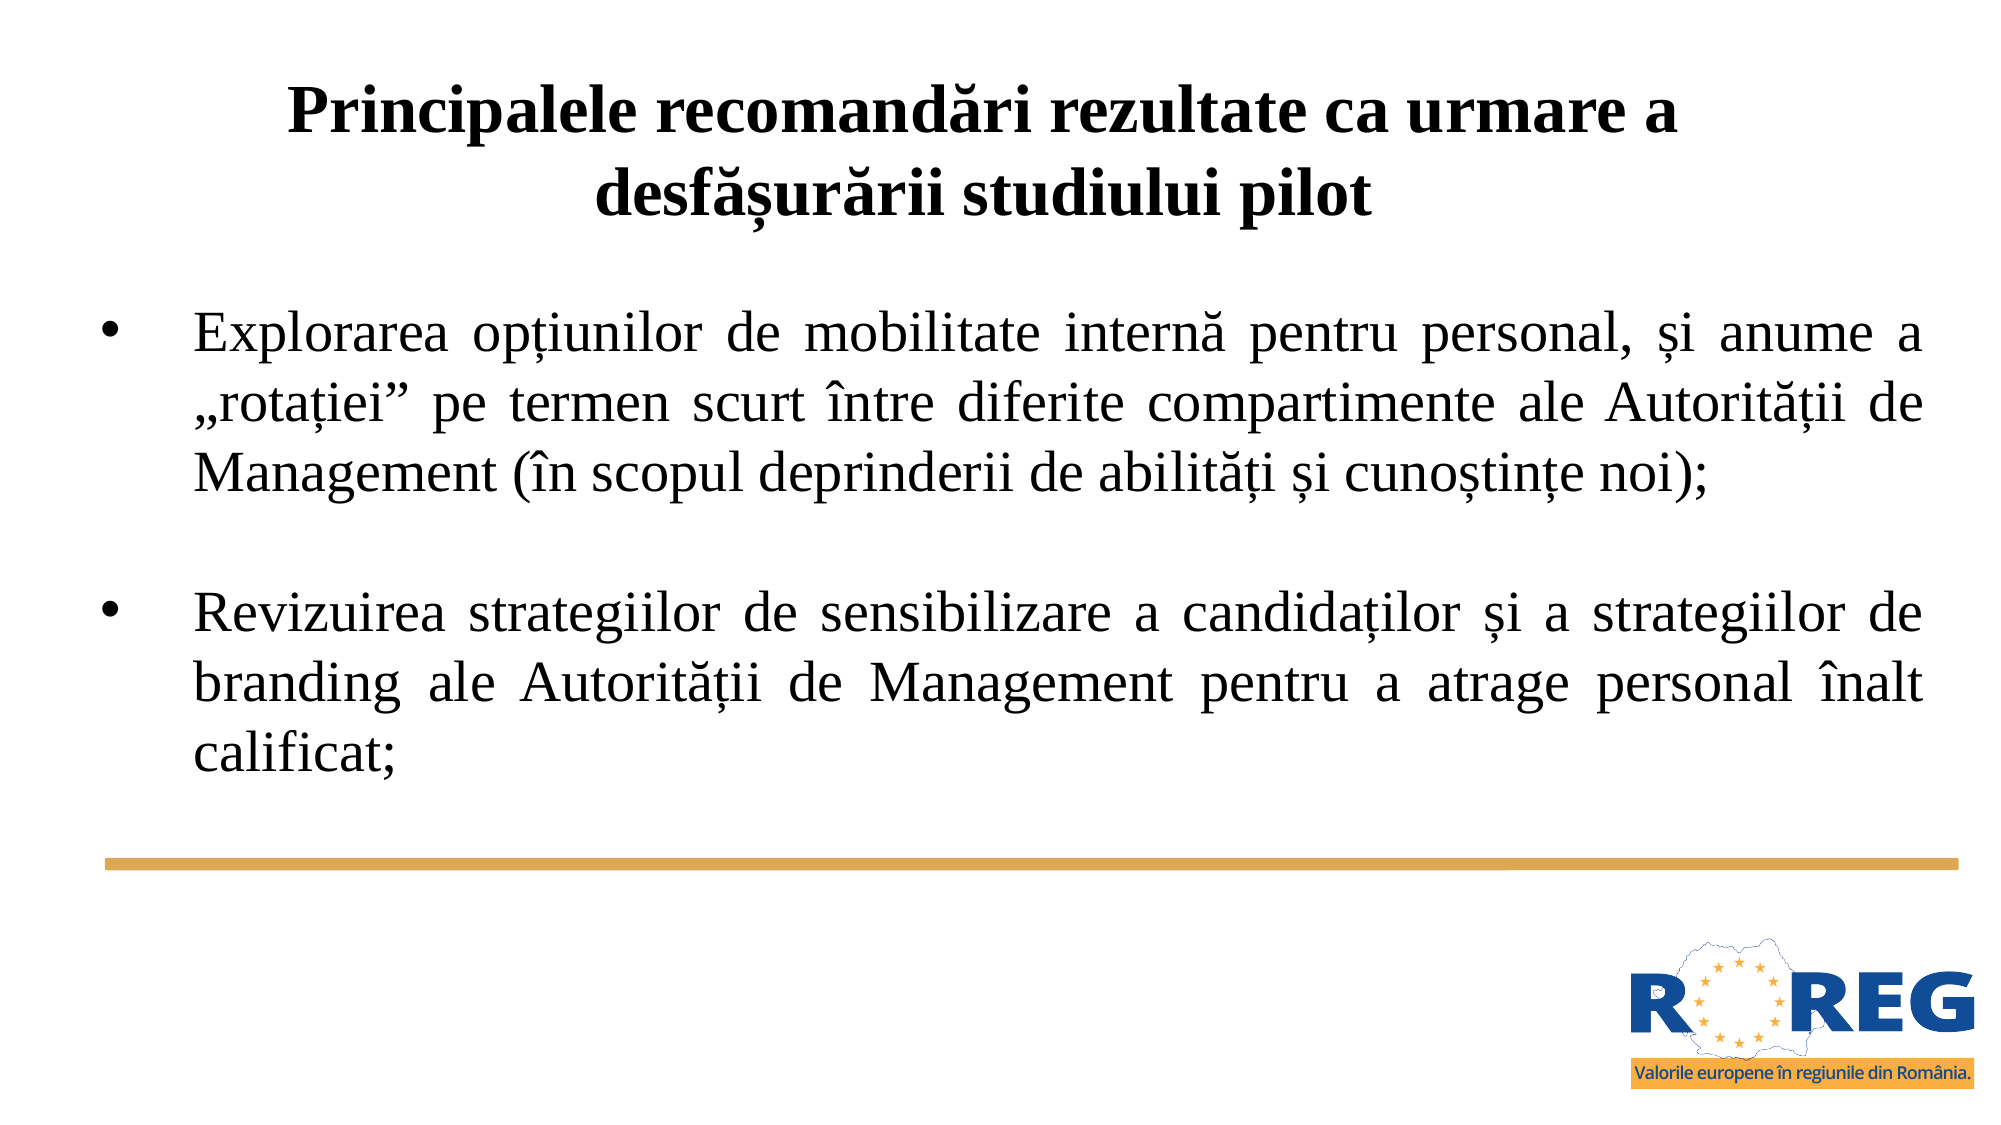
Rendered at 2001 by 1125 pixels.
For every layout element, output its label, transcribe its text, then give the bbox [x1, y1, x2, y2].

text_box [104, 857, 1959, 871]
text_box Principalele recomandări rezultate ca urmare a desfășurării studiului pilot [135, 56, 1833, 237]
text_box Explorarea opțiunilor de mobilitate internă pentru personal, și anume a „rotației” pe termen scurt între diferite compartimente ale Autorității de Management (în scopul deprinderii de abilități și cunoștințe noi); Revizuirea strategiilor de sensibilizare a candidaților și a strategiilor de branding ale Autorității de Management pentru a atrage personal înalt calificat; [85, 285, 1940, 791]
picture [1618, 908, 1990, 1097]
